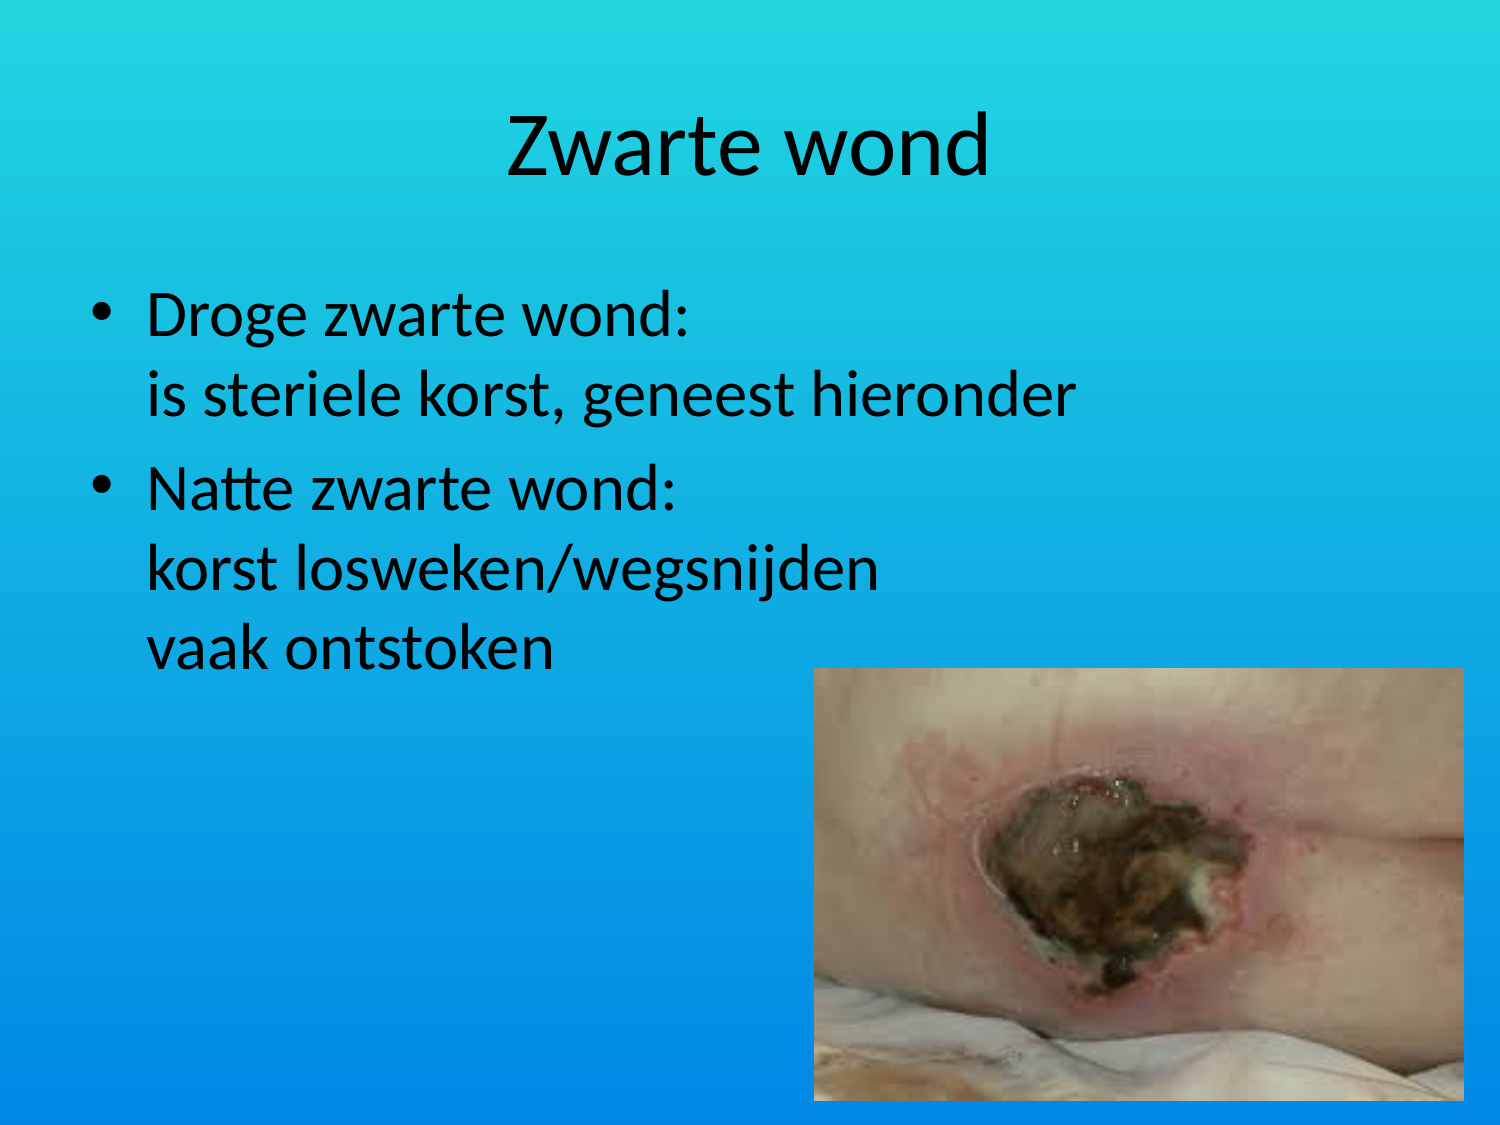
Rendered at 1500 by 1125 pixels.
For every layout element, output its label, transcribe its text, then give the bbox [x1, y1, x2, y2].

title Zwarte wond [75, 45, 1425, 233]
list Droge zwarte wond: is steriele korst, geneest hieronder Natte zwarte wond: korst losweken/wegsnijden vaak ontstoken [75, 262, 1425, 1005]
picture [814, 669, 1464, 1101]
